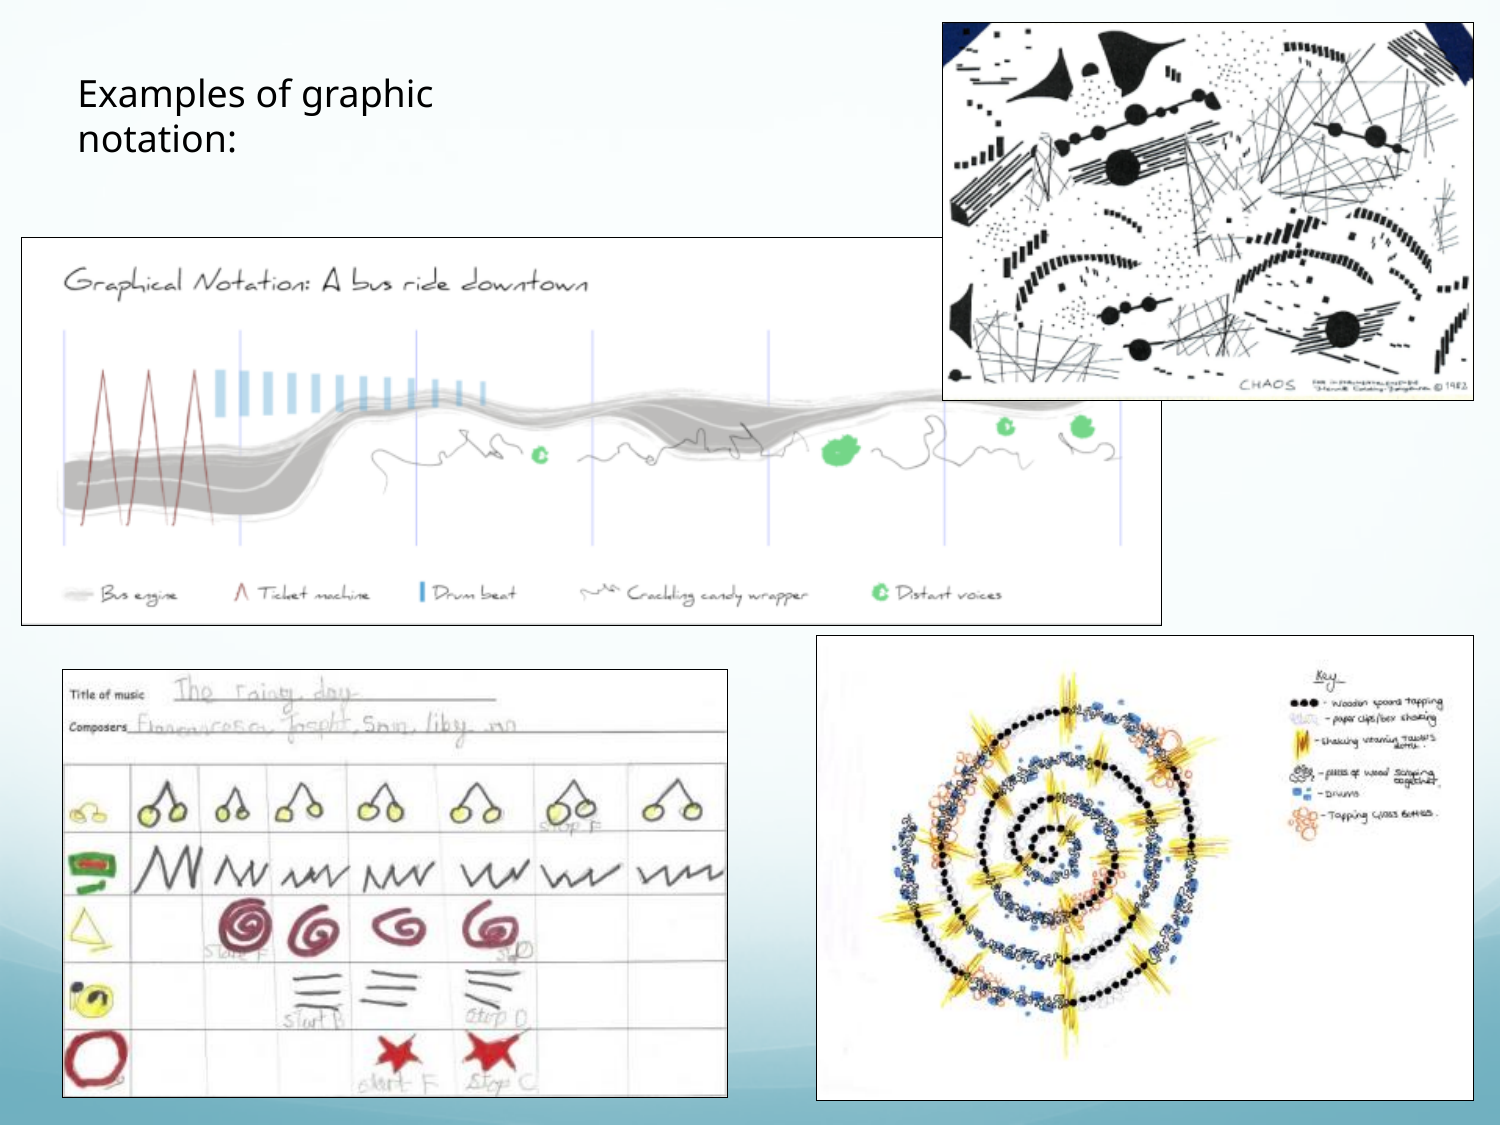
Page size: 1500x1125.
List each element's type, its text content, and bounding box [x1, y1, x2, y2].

picture [62, 668, 729, 1099]
text_box Examples of graphic notation: [62, 62, 475, 168]
picture [20, 21, 1474, 627]
picture [815, 635, 1475, 1101]
